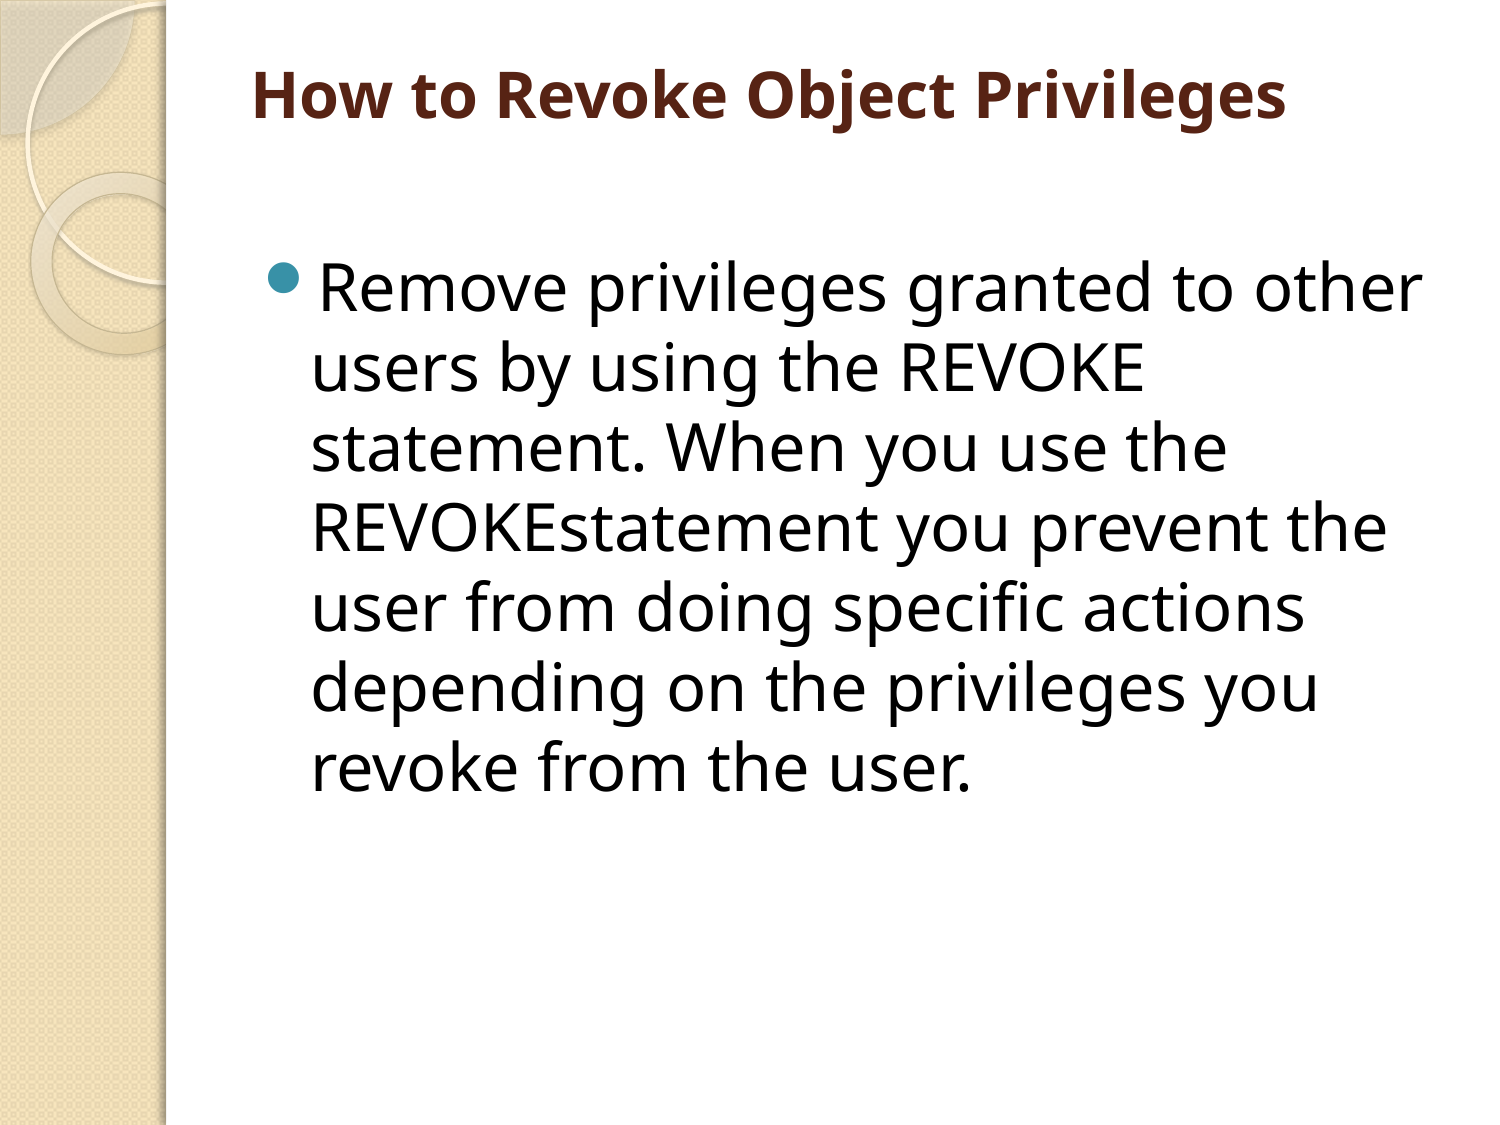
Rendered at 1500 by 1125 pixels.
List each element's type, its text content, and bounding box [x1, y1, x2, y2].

list Remove privileges granted to other users by using the REVOKE statement. When you use the REVOKEstatement you prevent the user from doing specific actions depending on the privileges you revoke from the user. [235, 237, 1466, 1025]
title How to Revoke Object Privileges [235, 45, 1466, 233]
